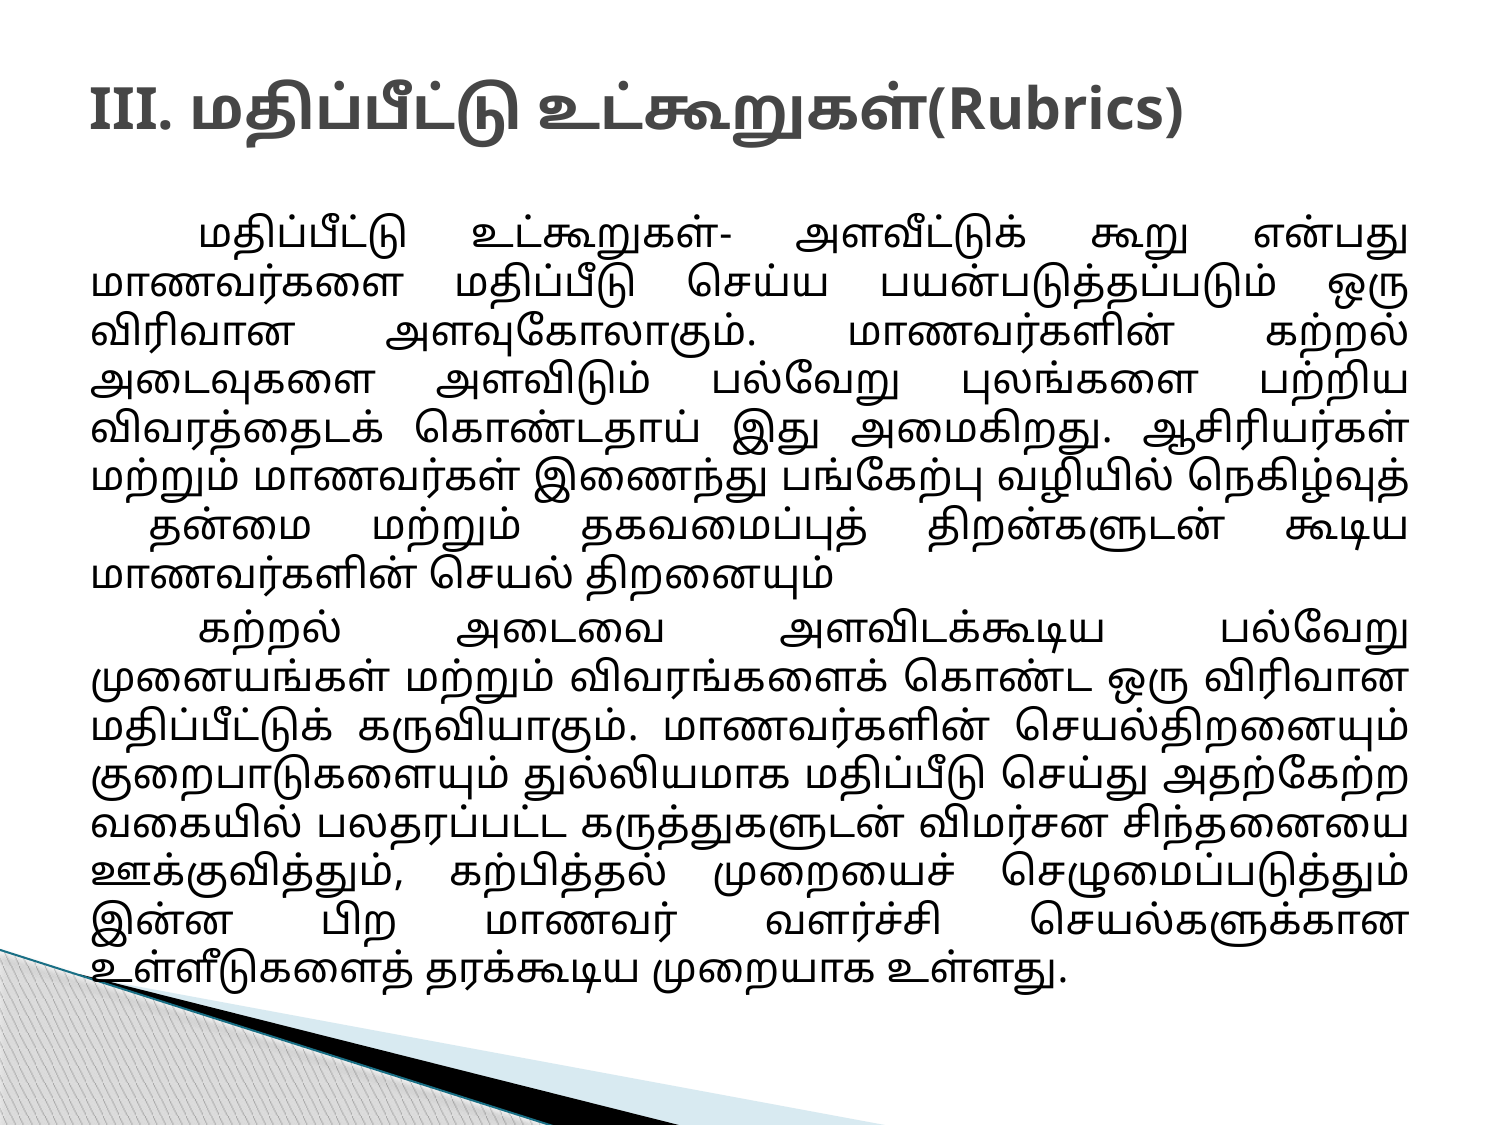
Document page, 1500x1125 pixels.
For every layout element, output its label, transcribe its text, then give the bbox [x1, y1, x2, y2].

title III. மதிப்பீட்டு உட்கூறுகள்(Rubrics) [75, 12, 1425, 200]
list மதிப்பீட்டு உட்கூறுகள்- அளவீட்டுக் கூறு என்பது மாணவர்களை மதிப்பீடு செய்ய பயன்படுத்தப்படும் ஒரு விரிவான அளவுகோலாகும். மாணவர்களின் கற்றல் அடைவுகளை அளவிடும் பல்வேறு புலங்களை பற்றிய விவரத்தைடக் கொண்டதாய் இது அமைகிறது. ஆசிரியர்கள் மற்றும் மாணவர்கள் இணைந்து பங்கேற்பு வழியில் நெகிழ்வுத் தன்மை மற்றும் தகவமைப்புத் திறன்களுடன் கூடிய மாணவர்களின் செயல் திறனையும் கற்றல் அடைவை அளவிடக்கூடிய பல்வேறு முனையங்கள் மற்றும் விவரங்களைக் கொண்ட ஒரு விரிவான மதிப்பீட்டுக் கருவியாகும். மாணவர்களின் செயல்திறனையும் குறைபாடுகளையும் துல்லியமாக மதிப்பீடு செய்து அதற்கேற்ற வகையில் பலதரப்பட்ட கருத்துகளுடன் விமர்சன சிந்தனையை ஊக்குவித்தும், கற்பித்தல் முறையைச் செழுமைப்படுத்தும் இன்ன பிற மாணவர் வளர்ச்சி செயல்களுக்கான உள்ளீடுகளைத் தரக்கூடிய முறையாக உள்ளது. [75, 200, 1425, 1050]
